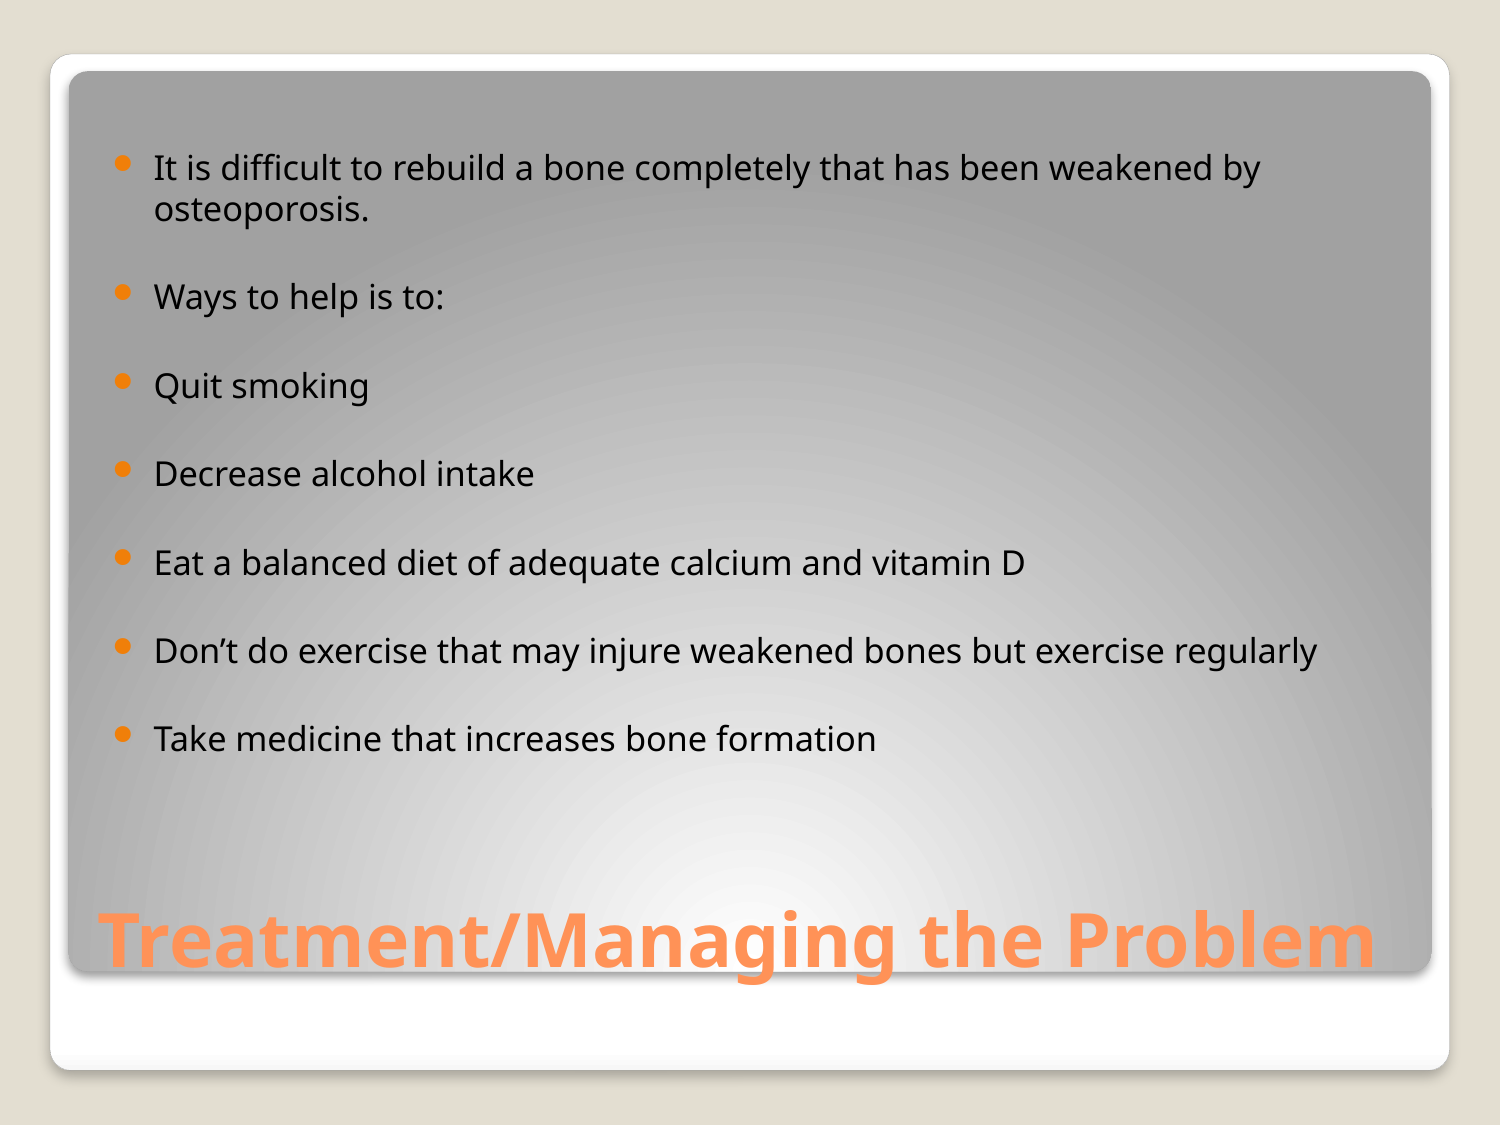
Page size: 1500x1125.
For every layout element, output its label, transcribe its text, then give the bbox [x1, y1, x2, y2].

title Treatment/Managing the Problem [82, 817, 1425, 990]
list It is difficult to rebuild a bone completely that has been weakened by osteoporosis. Ways to help is to: Quit smoking Decrease alcohol intake Eat a balanced diet of adequate calcium and vitamin D Don’t do exercise that may injure weakened bones but exercise regularly Take medicine that increases bone formation [82, 86, 1425, 774]
